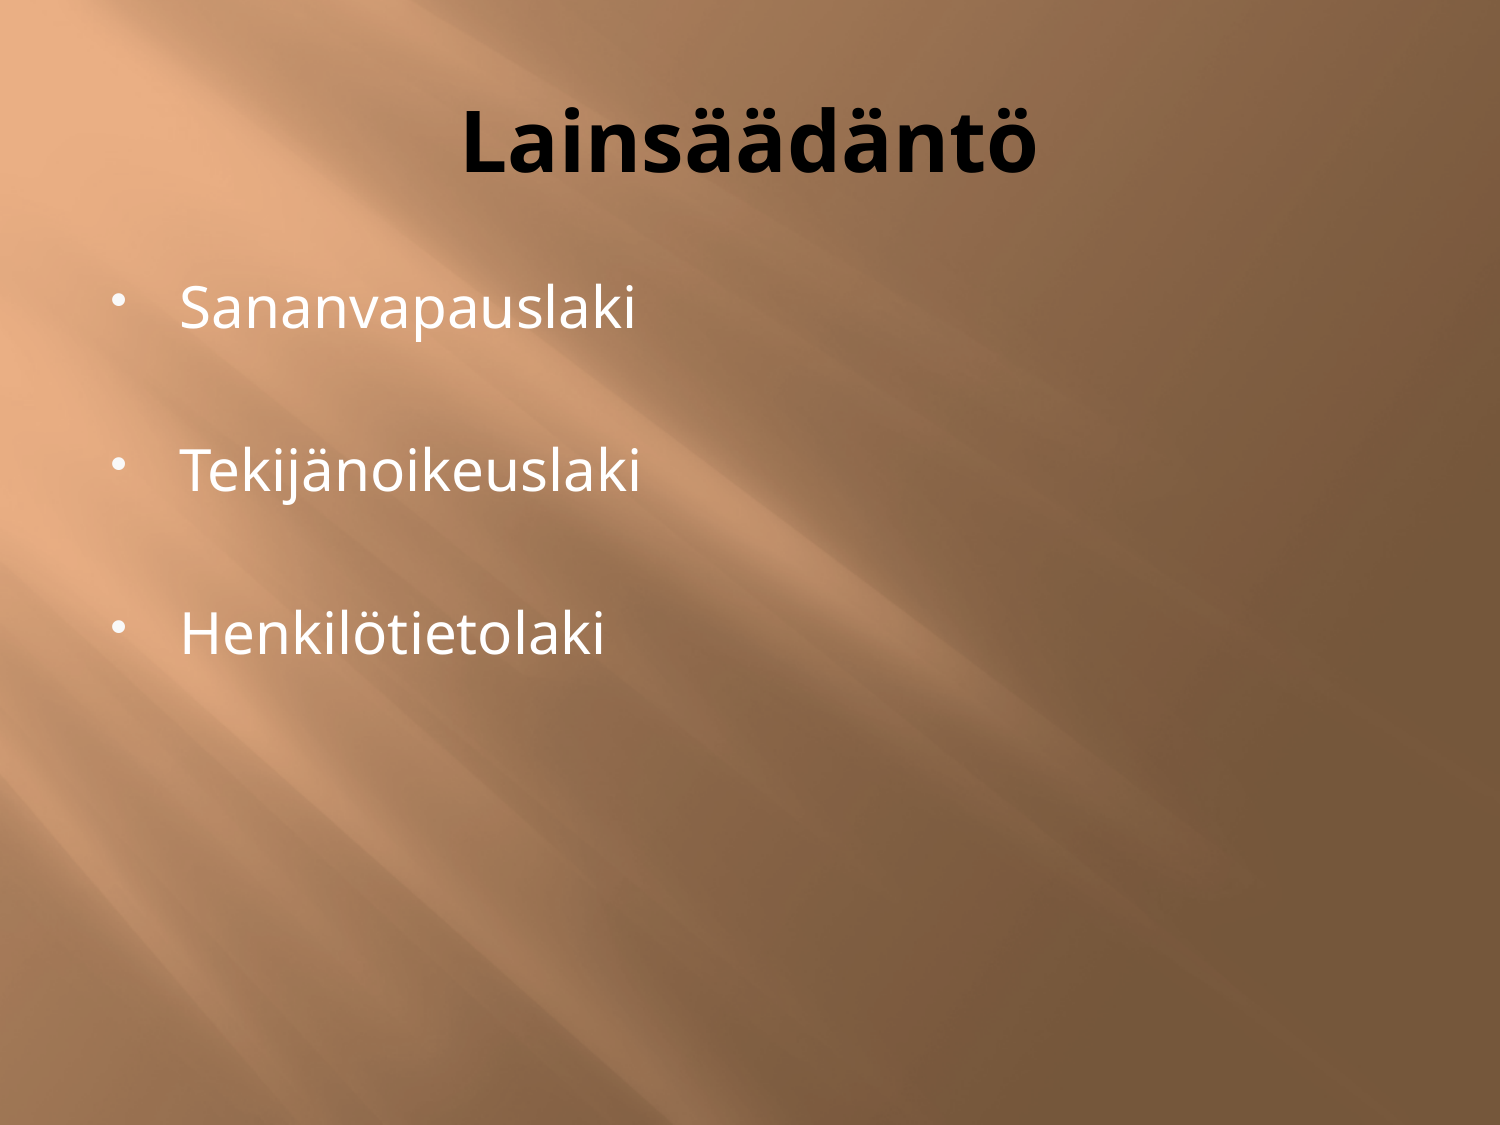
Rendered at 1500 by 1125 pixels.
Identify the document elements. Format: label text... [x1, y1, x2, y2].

title Lainsäädäntö [75, 45, 1425, 233]
list Sananvapauslaki Tekijänoikeuslaki Henkilötietolaki [75, 262, 1425, 1035]
